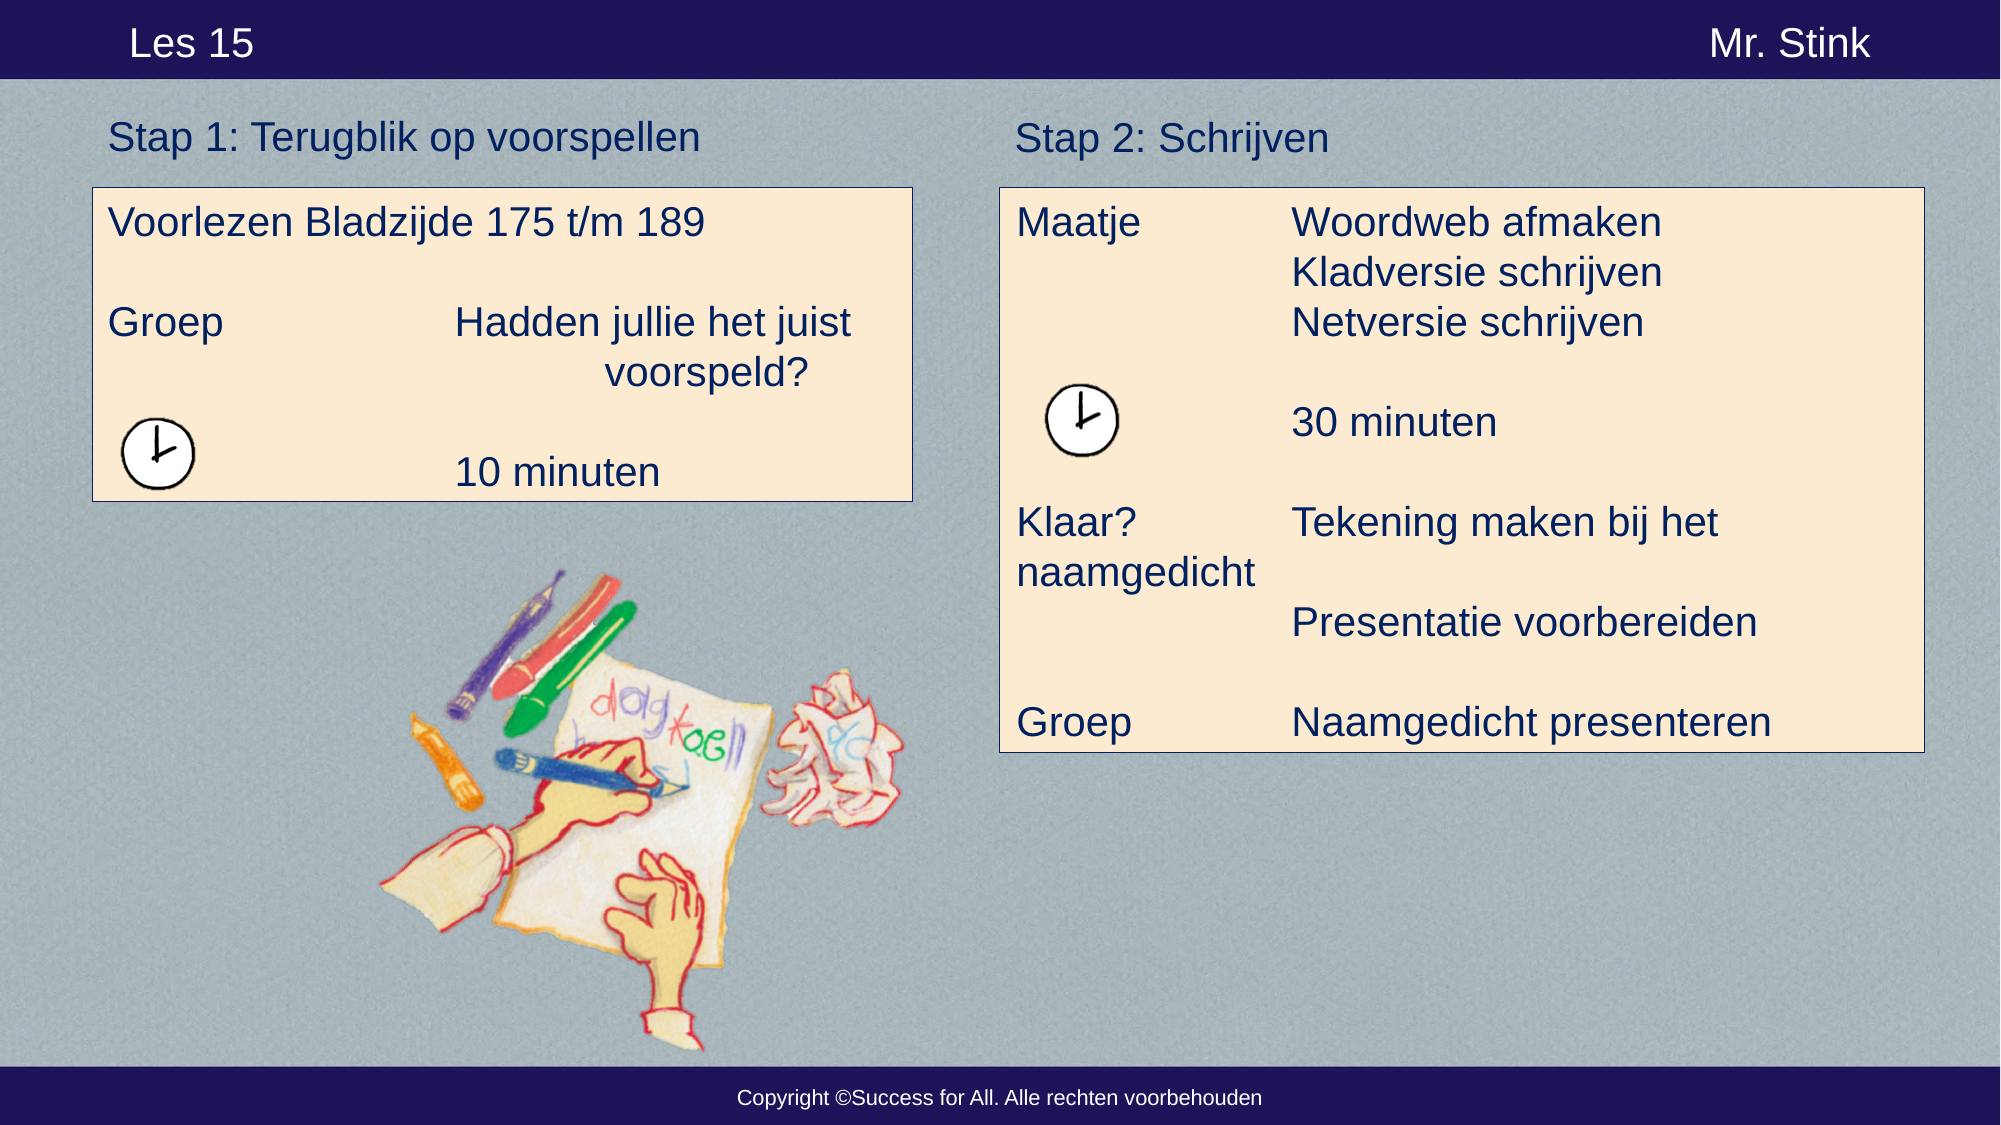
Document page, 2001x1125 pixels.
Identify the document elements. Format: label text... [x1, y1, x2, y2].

text_box Stap 2: Schrijven [999, 103, 1651, 168]
text_box Les 15 [114, 8, 354, 73]
text_box Mr. Stink [999, 8, 1886, 73]
picture [0, 0, 2001, 1125]
text_box Copyright ©Success for All. Alle rechten voorbehouden [823, 1076, 2000, 1125]
text_box Stap 1: Terugblik op voorspellen [92, 102, 886, 168]
text_box Voorlezen Bladzijde 175 t/m 189 Groep Hadden jullie het juist voorspeld? 10 minuten [92, 187, 913, 503]
text_box Copyright ©Success for All. Alle rechten voorbehouden [0, 1076, 818, 1125]
text_box Maatje Woordweb afmaken Kladversie schrijven Netversie schrijven 30 minuten Klaar? Tekening maken bij het naamgedicht Presentatie voorbereiden Groep Naamgedicht presenteren [999, 187, 1925, 753]
